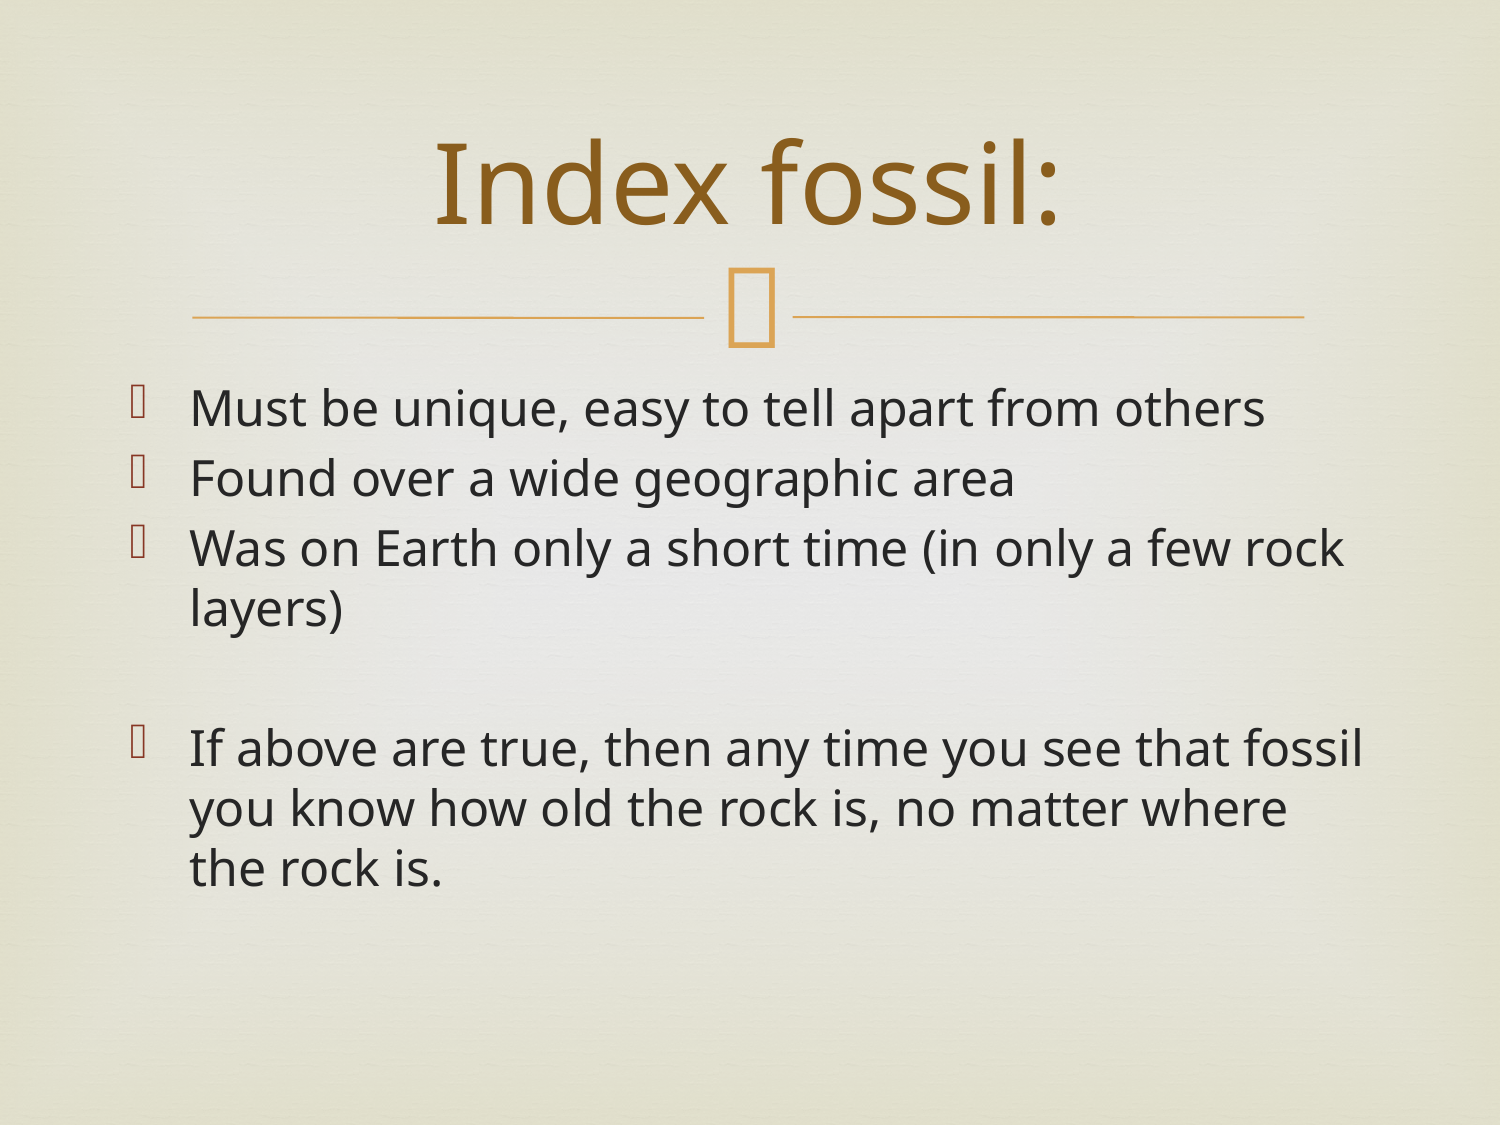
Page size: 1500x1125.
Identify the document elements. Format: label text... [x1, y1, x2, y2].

title Index fossil: [112, 93, 1386, 267]
list Must be unique, easy to tell apart from others Found over a wide geographic area Was on Earth only a short time (in only a few rock layers) If above are true, then any time you see that fossil you know how old the rock is, no matter where the rock is. [114, 368, 1386, 1005]
